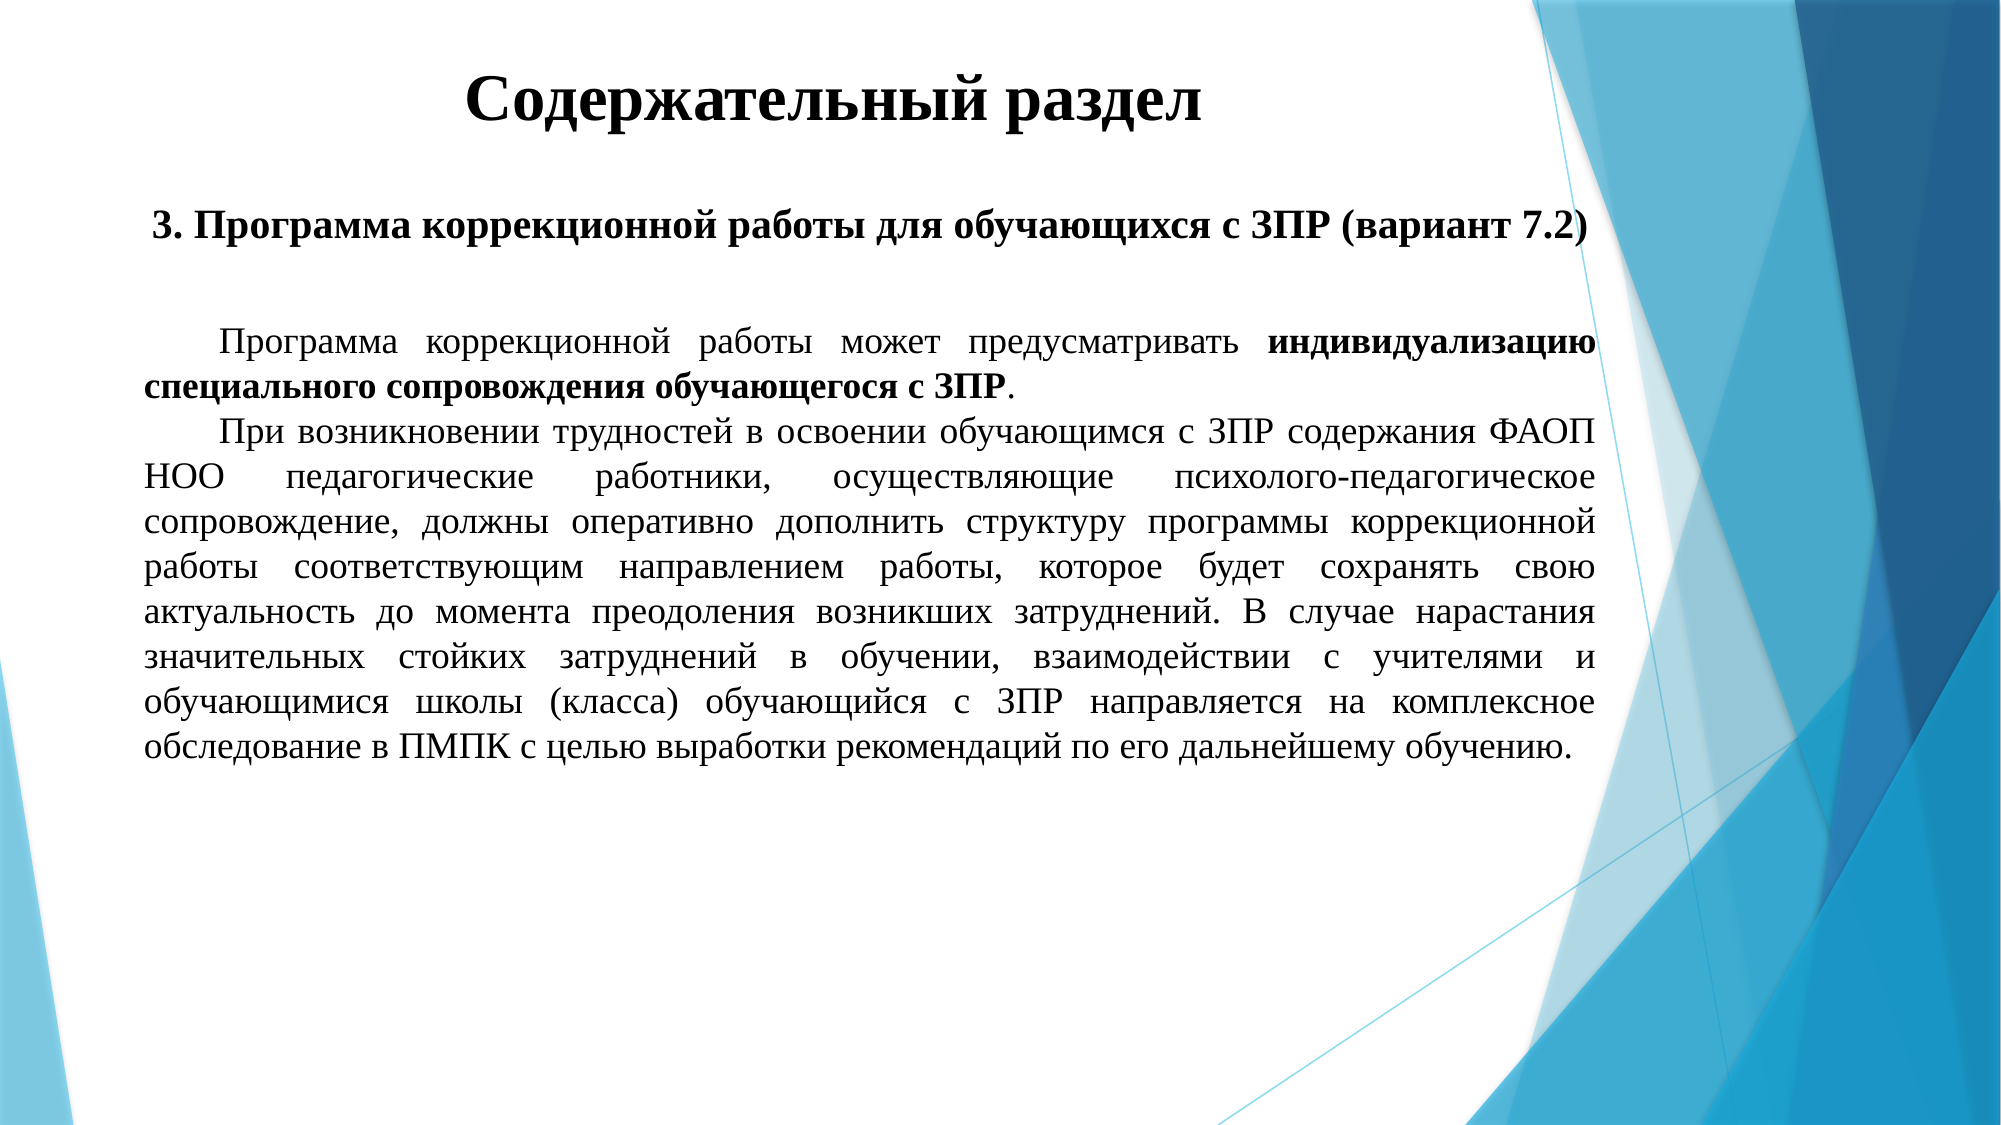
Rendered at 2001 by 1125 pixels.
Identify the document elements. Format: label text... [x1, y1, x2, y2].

list 3. Программа коррекционной работы для обучающихся с ЗПР (вариант 7.2) Программа коррекционной работы может предусматривать индивидуализацию специального сопровождения обучающегося с ЗПР. При возникновении трудностей в освоении обучающимся с ЗПР содержания ФАОП НОО педагогические работники, осуществляющие психолого-педагогическое сопровождение, должны оперативно дополнить структуру программы коррекционной работы соответствующим направлением работы, которое будет сохранять свою актуальность до момента преодоления возникших затруднений. В случае нарастания значительных стойких затруднений в обучении, взаимодействии с учителями и обучающимися школы (класса) обучающийся с ЗПР направляется на комплексное обследование в ПМПК с целью выработки рекомендаций по его дальнейшему обучению. [128, 188, 1613, 1078]
title Содержательный раздел [128, 45, 1540, 188]
